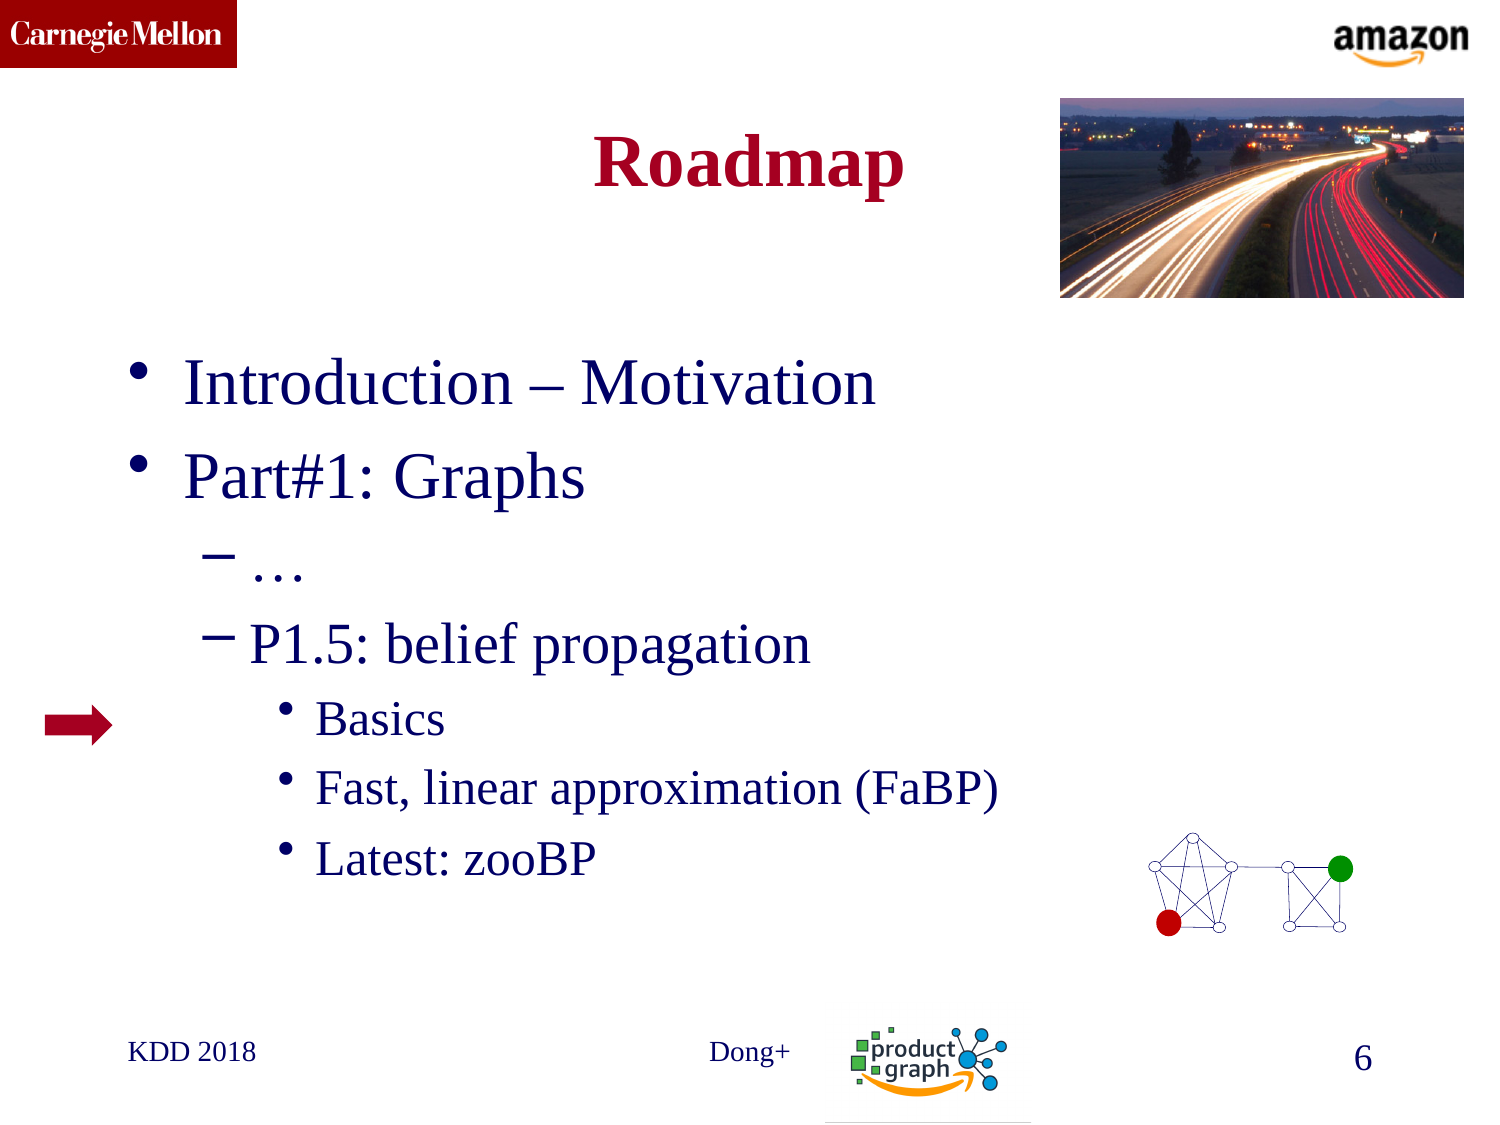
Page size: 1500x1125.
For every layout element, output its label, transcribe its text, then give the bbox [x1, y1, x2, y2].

list Introduction – Motivation Part#1: Graphs … P1.5: belief propagation Basics Fast, linear approximation (FaBP) Latest: zooBP [112, 237, 1388, 1001]
title Roadmap [112, 99, 1058, 213]
slide_number 6 [1074, 1024, 1388, 1101]
picture [1060, 98, 1464, 299]
picture [1322, 4, 1484, 88]
text_box [44, 704, 113, 746]
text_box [1148, 832, 1346, 933]
picture [0, 0, 237, 68]
slide_number KDD 2018 [112, 1024, 426, 1101]
footer Dong+ [512, 1024, 988, 1101]
